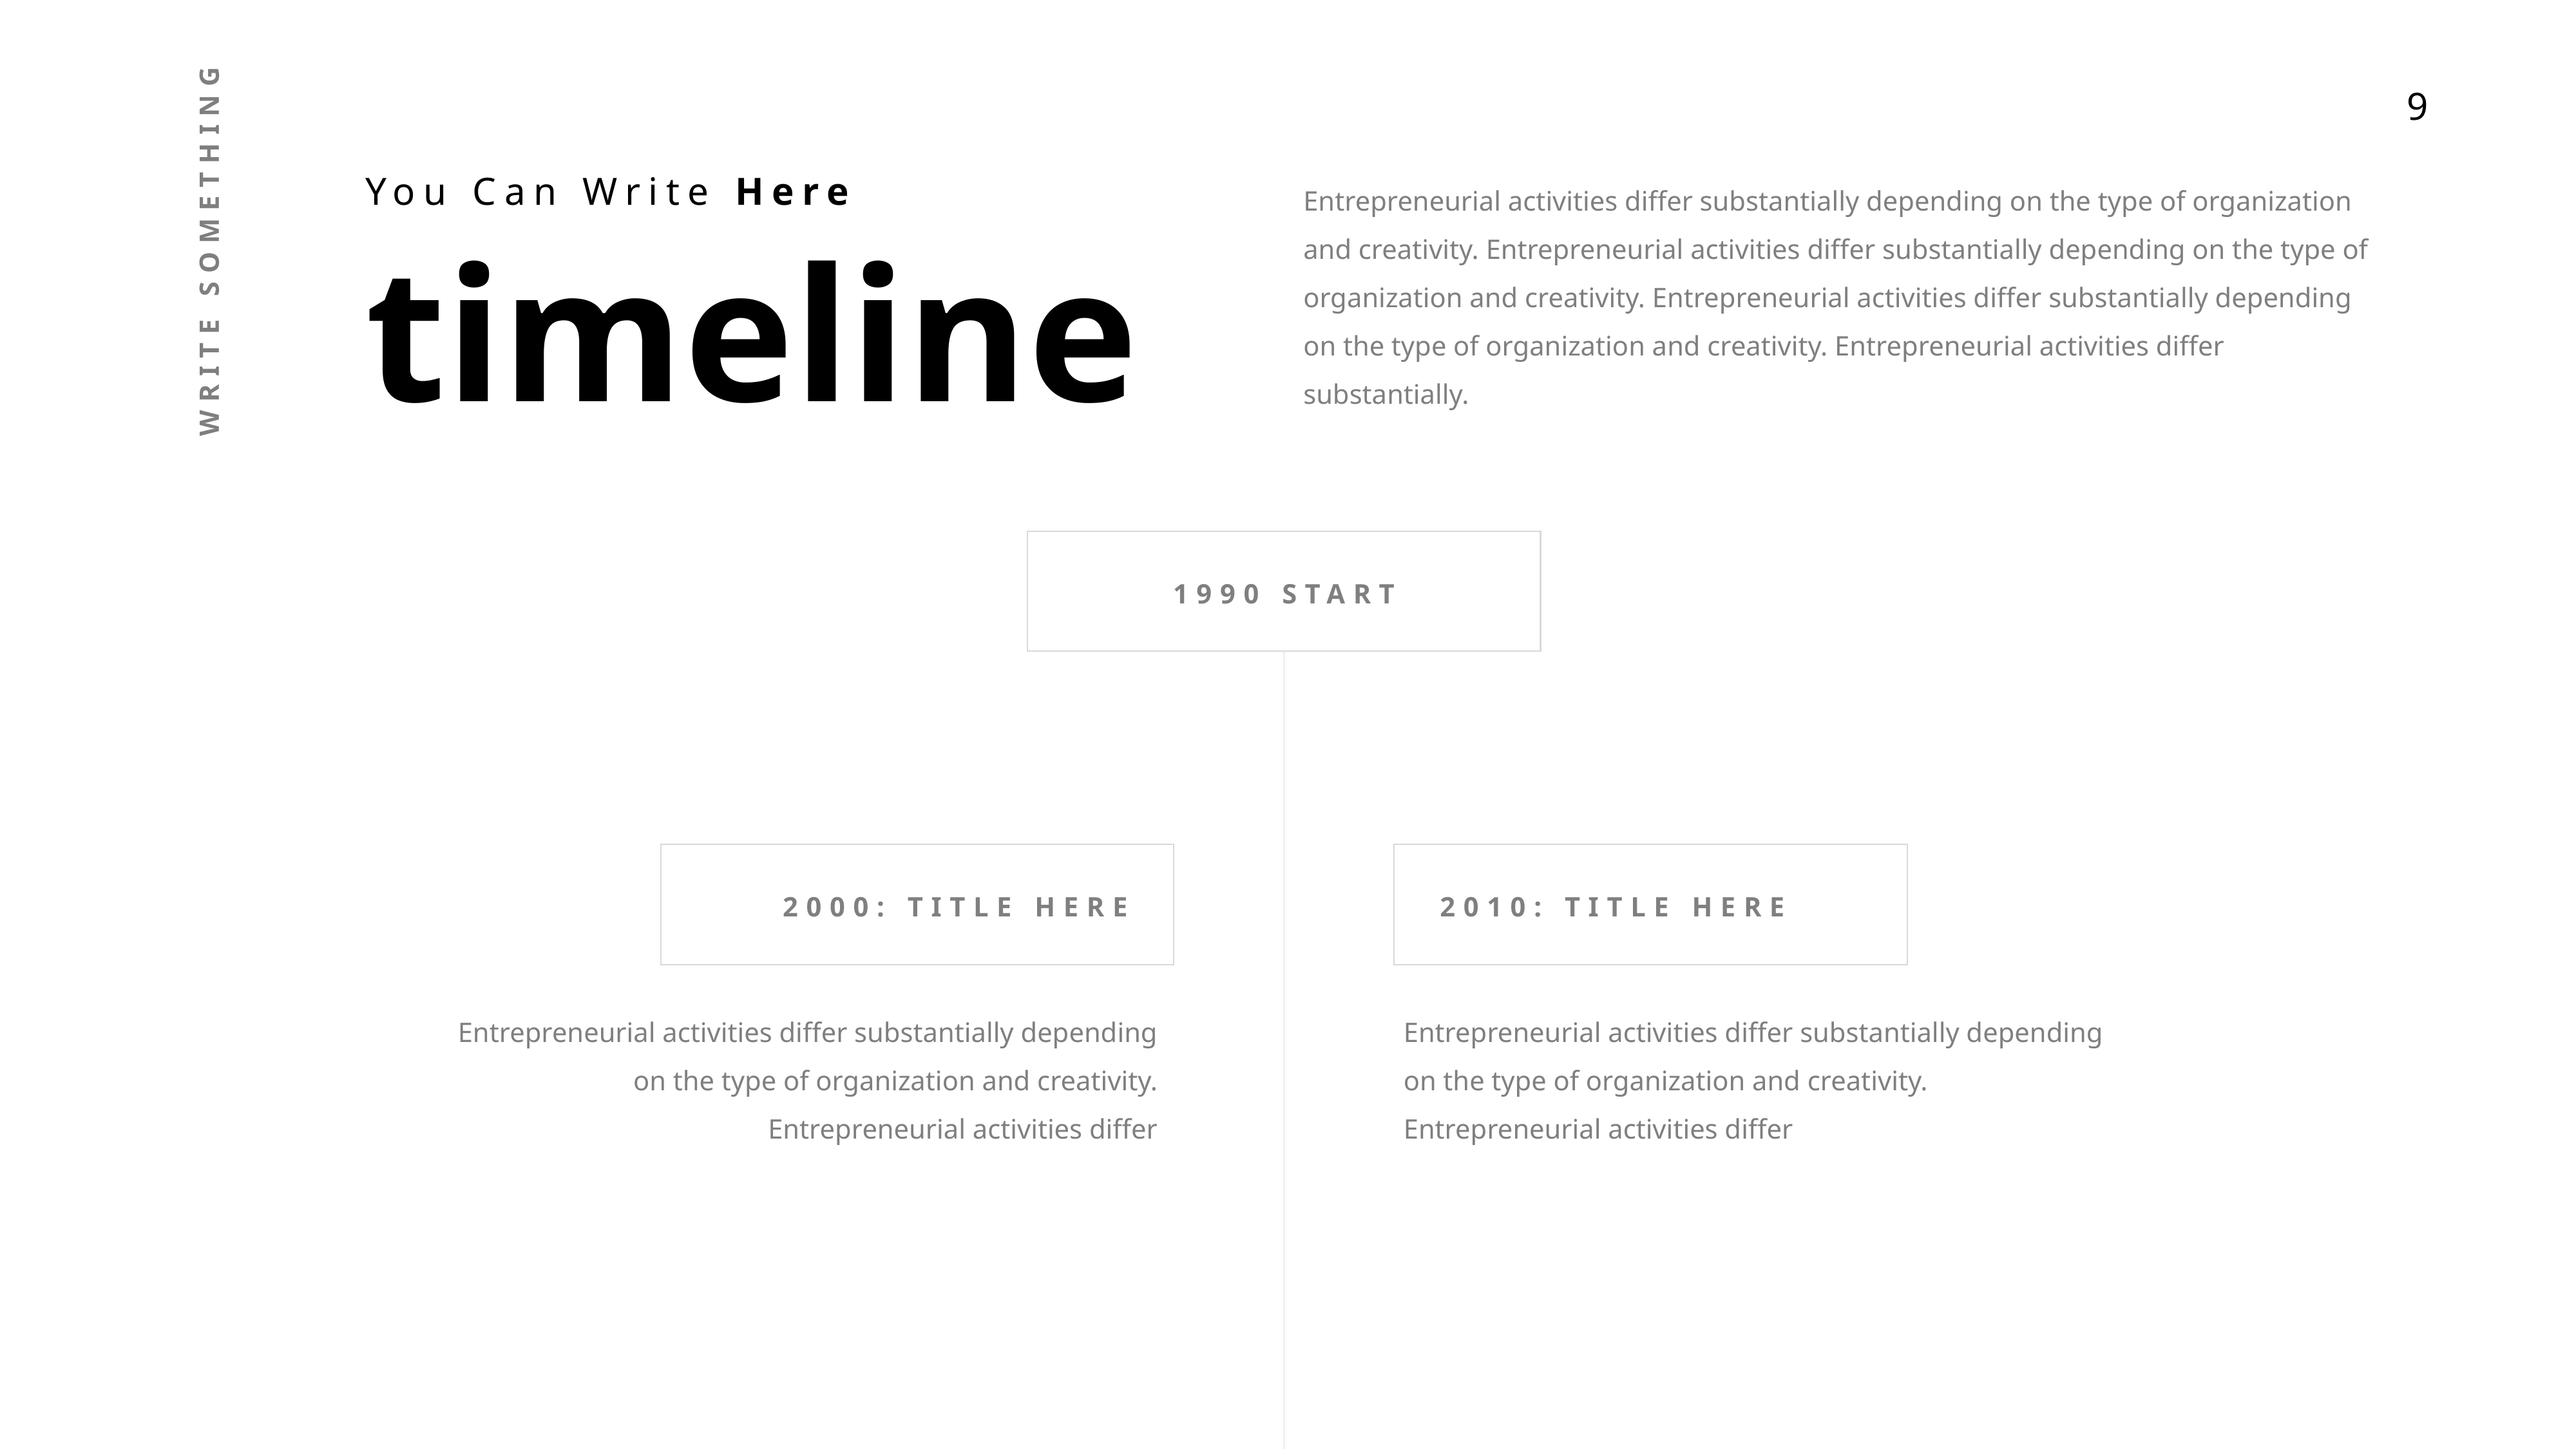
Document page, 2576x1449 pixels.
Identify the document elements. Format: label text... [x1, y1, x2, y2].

text_box Entrepreneurial activities differ substantially depending on the type of organization and creativity. Entrepreneurial activities differ [421, 994, 1167, 1150]
text_box WRITE SOMETHING [187, 0, 229, 446]
text_box timeline [356, 211, 2119, 444]
text_box Entrepreneurial activities differ substantially depending on the type of organization and creativity. Entrepreneurial activities differ substantially depending on the type of organization and creativity. Entrepreneurial activities differ substantially depending on the type of organization and creativity. Entrepreneurial activities differ substantially. [1293, 163, 2399, 415]
text_box You Can Write Here [356, 163, 1010, 211]
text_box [1027, 531, 1541, 652]
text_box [660, 844, 1174, 965]
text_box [1393, 844, 1907, 965]
text_box Entrepreneurial activities differ substantially depending on the type of organization and creativity. Entrepreneurial activities differ [1394, 994, 2141, 1150]
